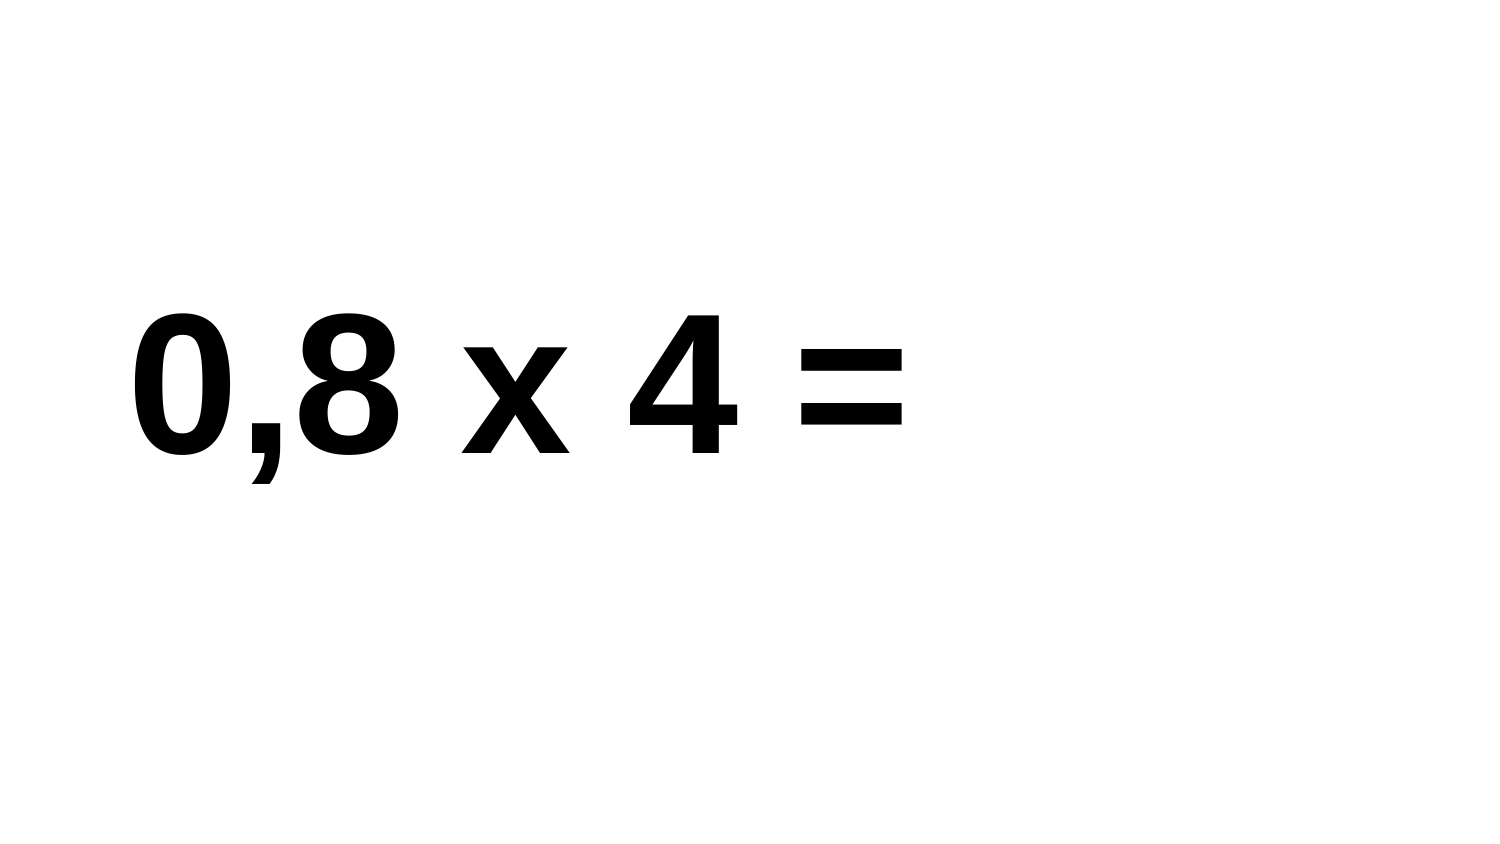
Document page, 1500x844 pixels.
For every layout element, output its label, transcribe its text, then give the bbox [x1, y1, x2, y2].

text_box 0,8 x 4 = [112, 318, 1388, 509]
